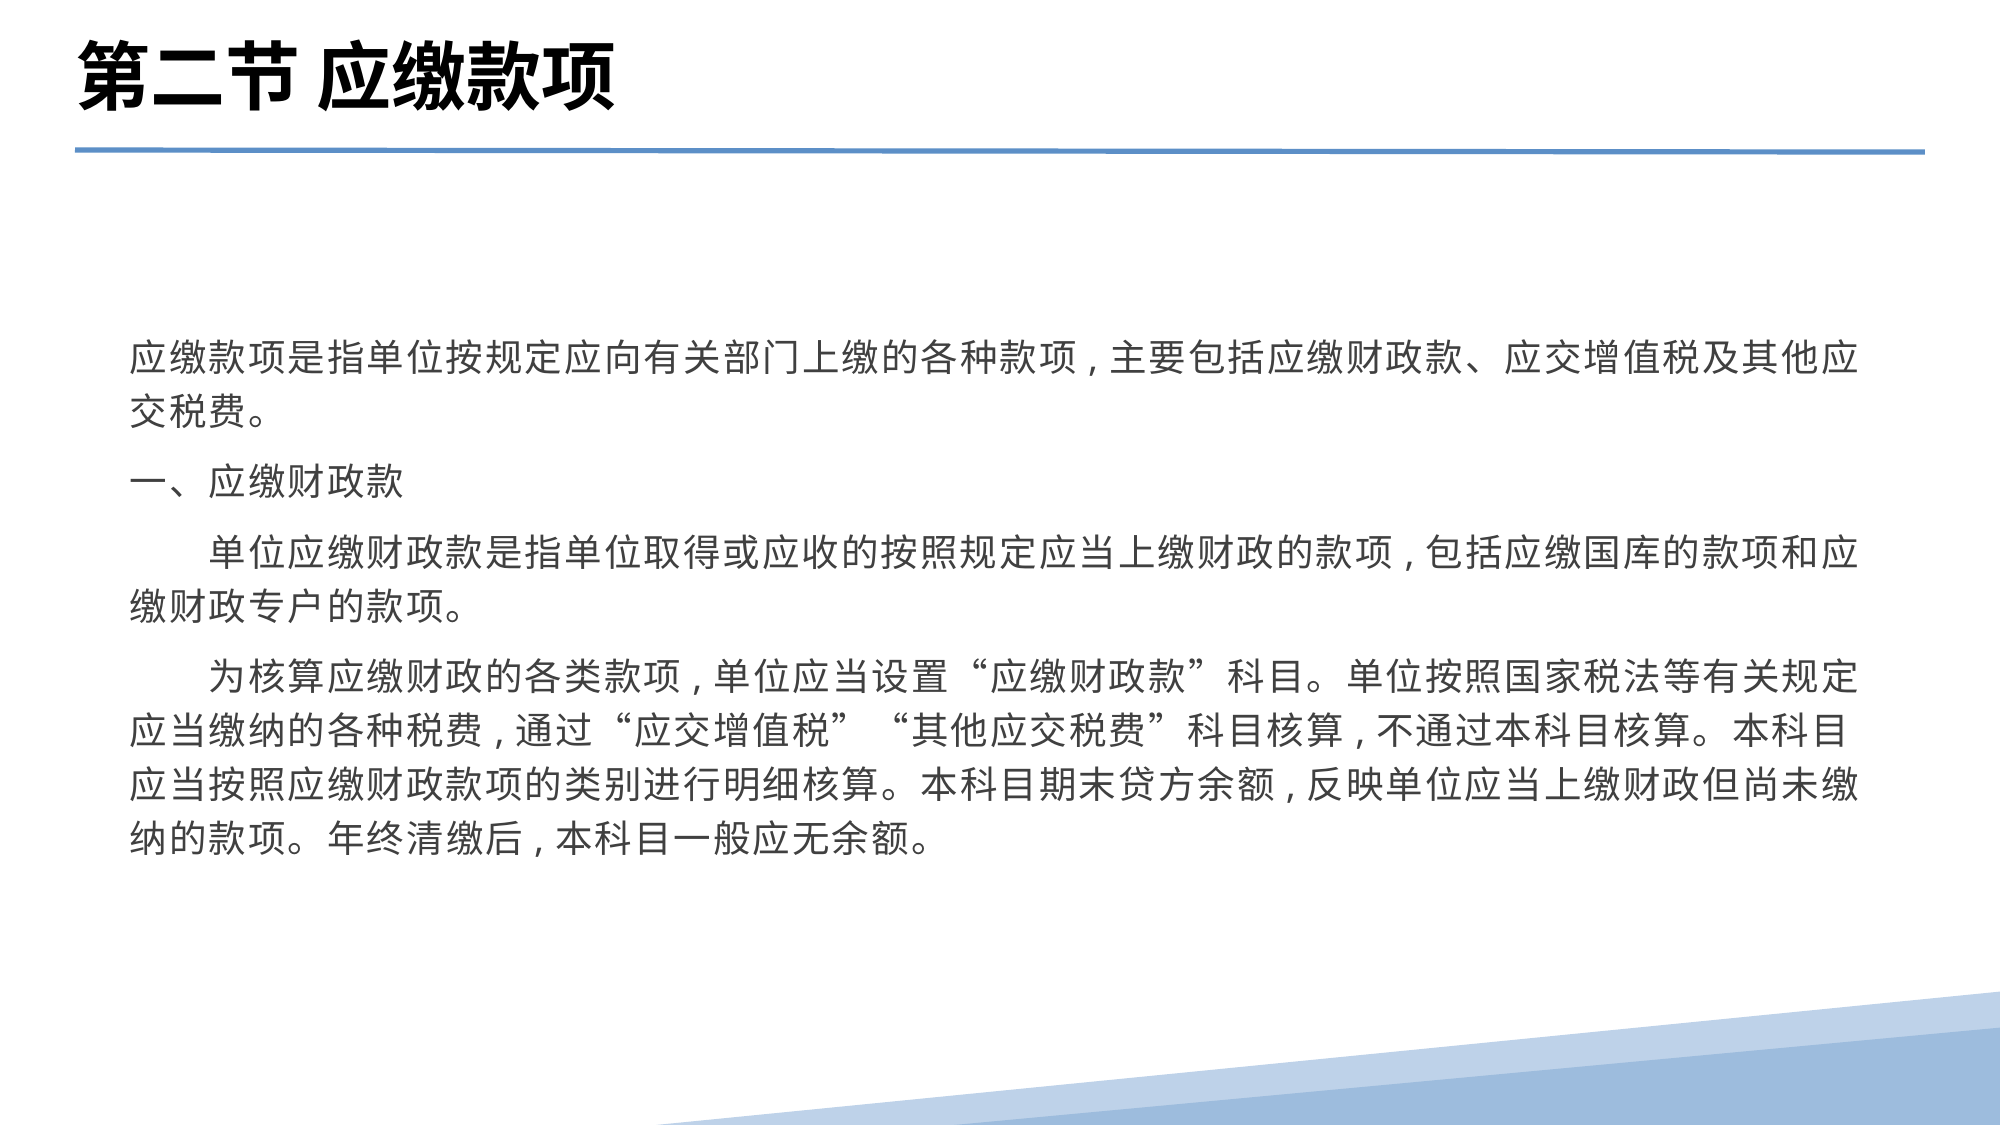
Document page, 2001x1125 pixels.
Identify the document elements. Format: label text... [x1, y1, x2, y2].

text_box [656, 991, 2000, 1125]
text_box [74, 149, 1925, 153]
text_box 第二节 应缴款项 [75, 24, 1925, 125]
text_box 应缴款项是指单位按规定应向有关部门上缴的各种款项,主要包括应缴财政款、应交增值税及其他应交税费。 一、应缴财政款 单位应缴财政款是指单位取得或应收的按照规定应当上缴财政的款项,包括应缴国库的款项和应缴财政专户的款项。 为核算应缴财政的各类款项,单位应当设置“应缴财政款”科目。单位按照国家税法等有关规定应当缴纳的各种税费,通过“应交增值税”“其他应交税费”科目核算,不通过本科目核算。本科目应当按照应缴财政款项的类别进行明细核算。本科目期末贷方余额,反映单位应当上缴财政但尚未缴纳的款项。年终清缴后,本科目一般应无余额。 [119, 177, 1886, 1008]
